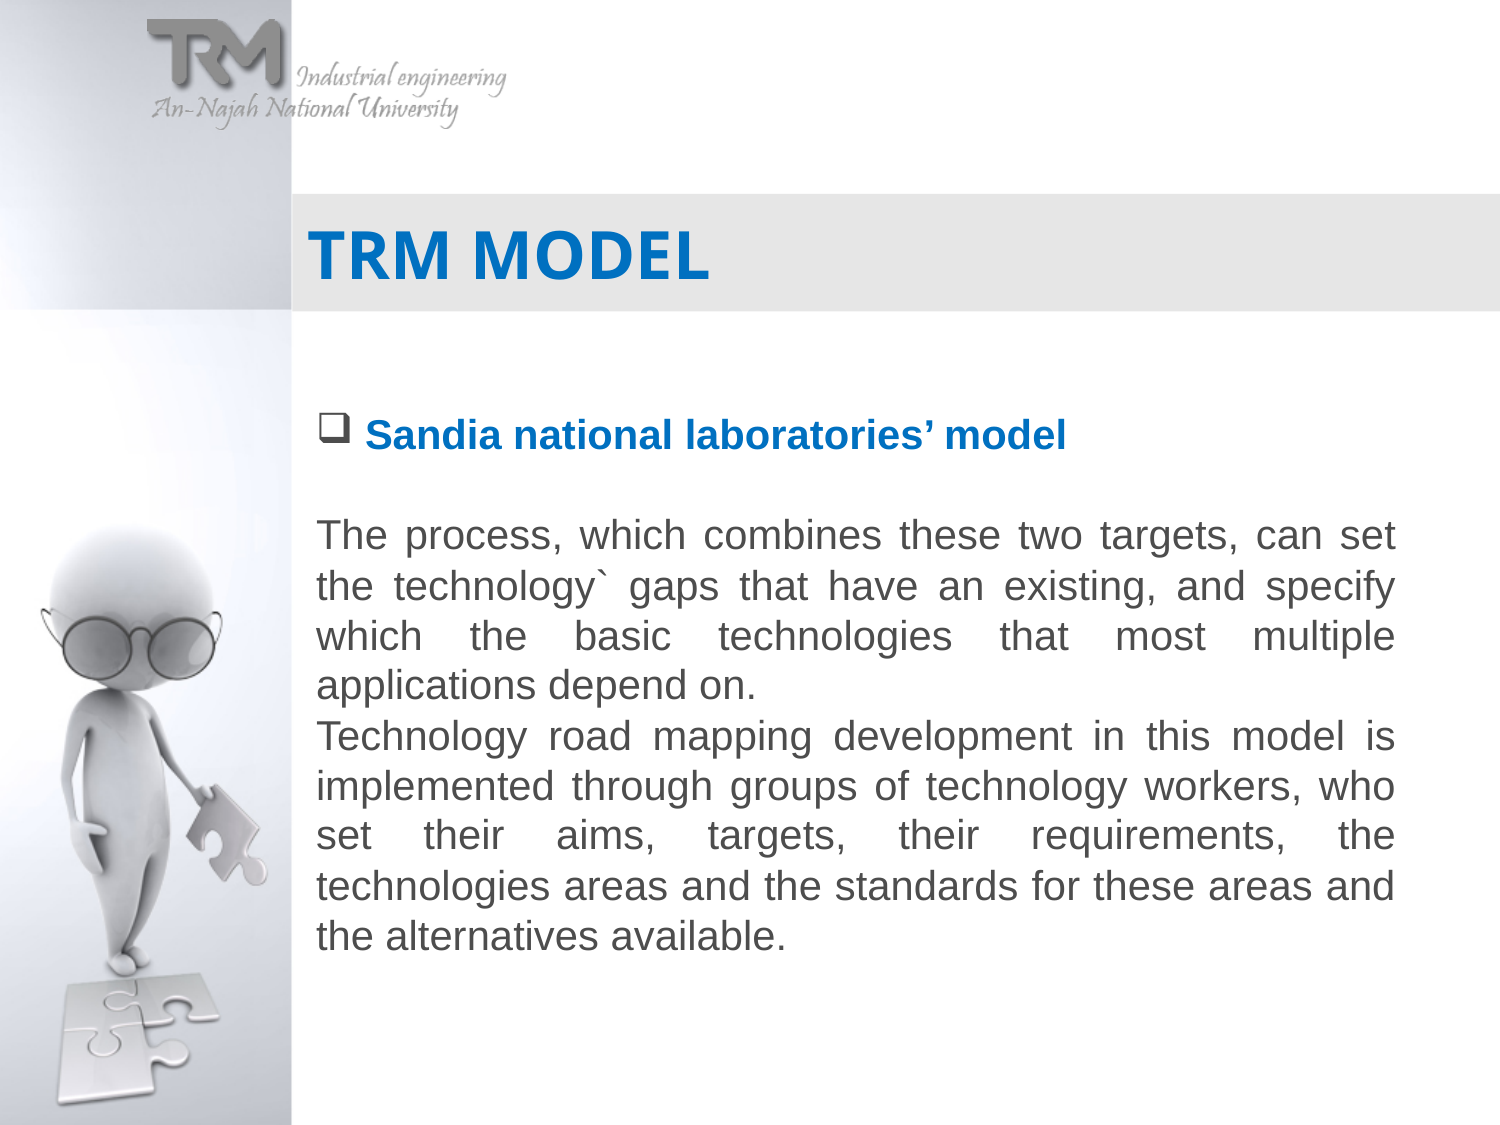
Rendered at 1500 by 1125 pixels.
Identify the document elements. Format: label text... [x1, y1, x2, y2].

picture [0, 0, 1500, 1125]
text_box Sandia national laboratories’ model The process, which combines these two targets, can set the technology` gaps that have an existing, and specify which the basic technologies that most multiple applications depend on. Technology road mapping development in this model is implemented through groups of technology workers, who set their aims, targets, their requirements, the technologies areas and the standards for these areas and the alternatives available. [301, 250, 1412, 966]
title TRM MODEL [292, 193, 1500, 312]
